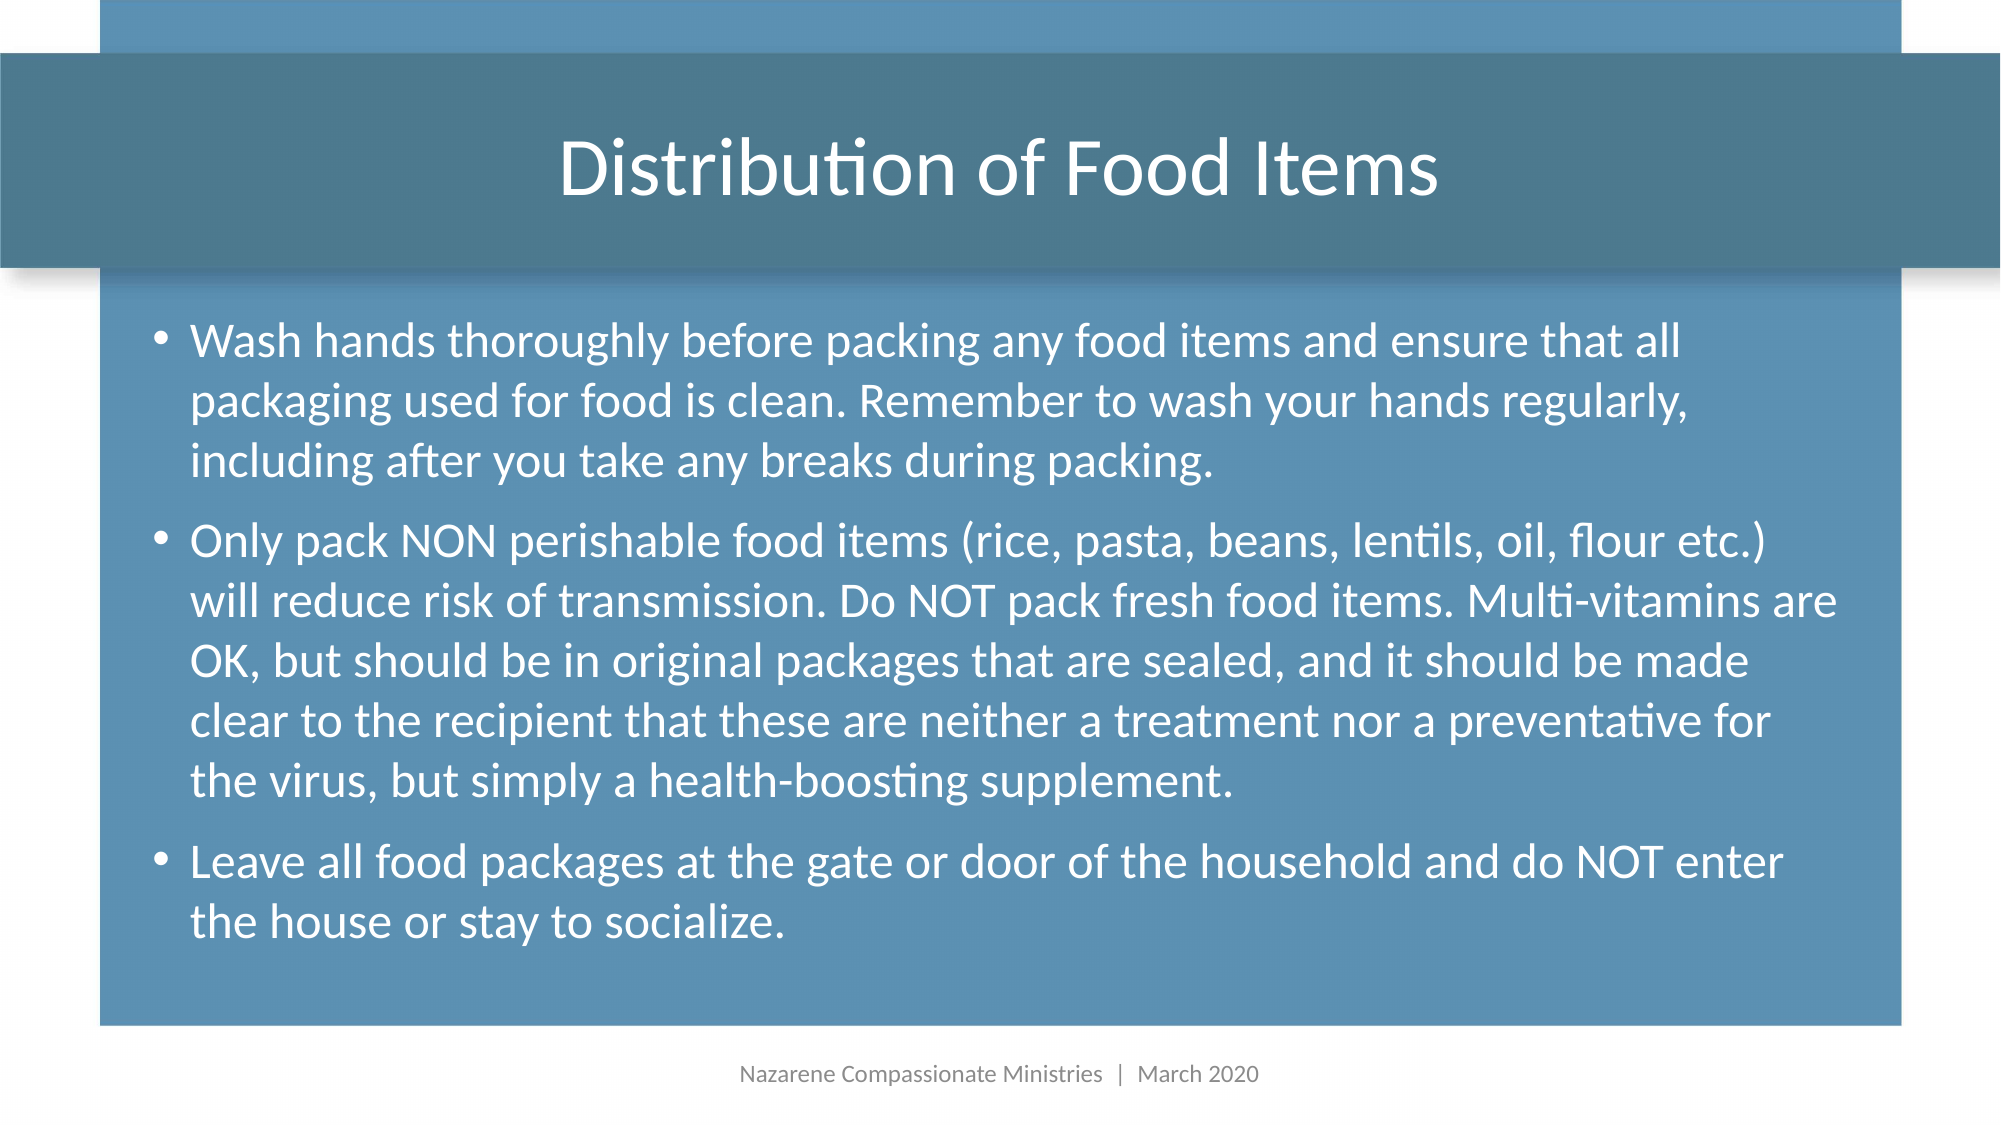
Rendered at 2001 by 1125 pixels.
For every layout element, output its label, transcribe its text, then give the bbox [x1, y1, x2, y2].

list Wash hands thoroughly before packing any food items and ensure that all packaging used for food is clean. Remember to wash your hands regularly, including after you take any breaks during packing. Only pack NON perishable food items (rice, pasta, beans, lentils, oil, flour etc.) will reduce risk of transmission. Do NOT pack fresh food items. Multi-vitamins are OK, but should be in original packages that are sealed, and it should be made clear to the recipient that these are neither a treatment nor a preventative for the virus, but simply a health-boosting supplement. Leave all food packages at the gate or door of the household and do NOT enter the house or stay to socialize. [137, 299, 1863, 1071]
footer Nazarene Compassionate Ministries | March 2020 [662, 1042, 1338, 1103]
picture [0, 0, 2001, 1125]
title Distribution of Food Items [137, 59, 1863, 278]
